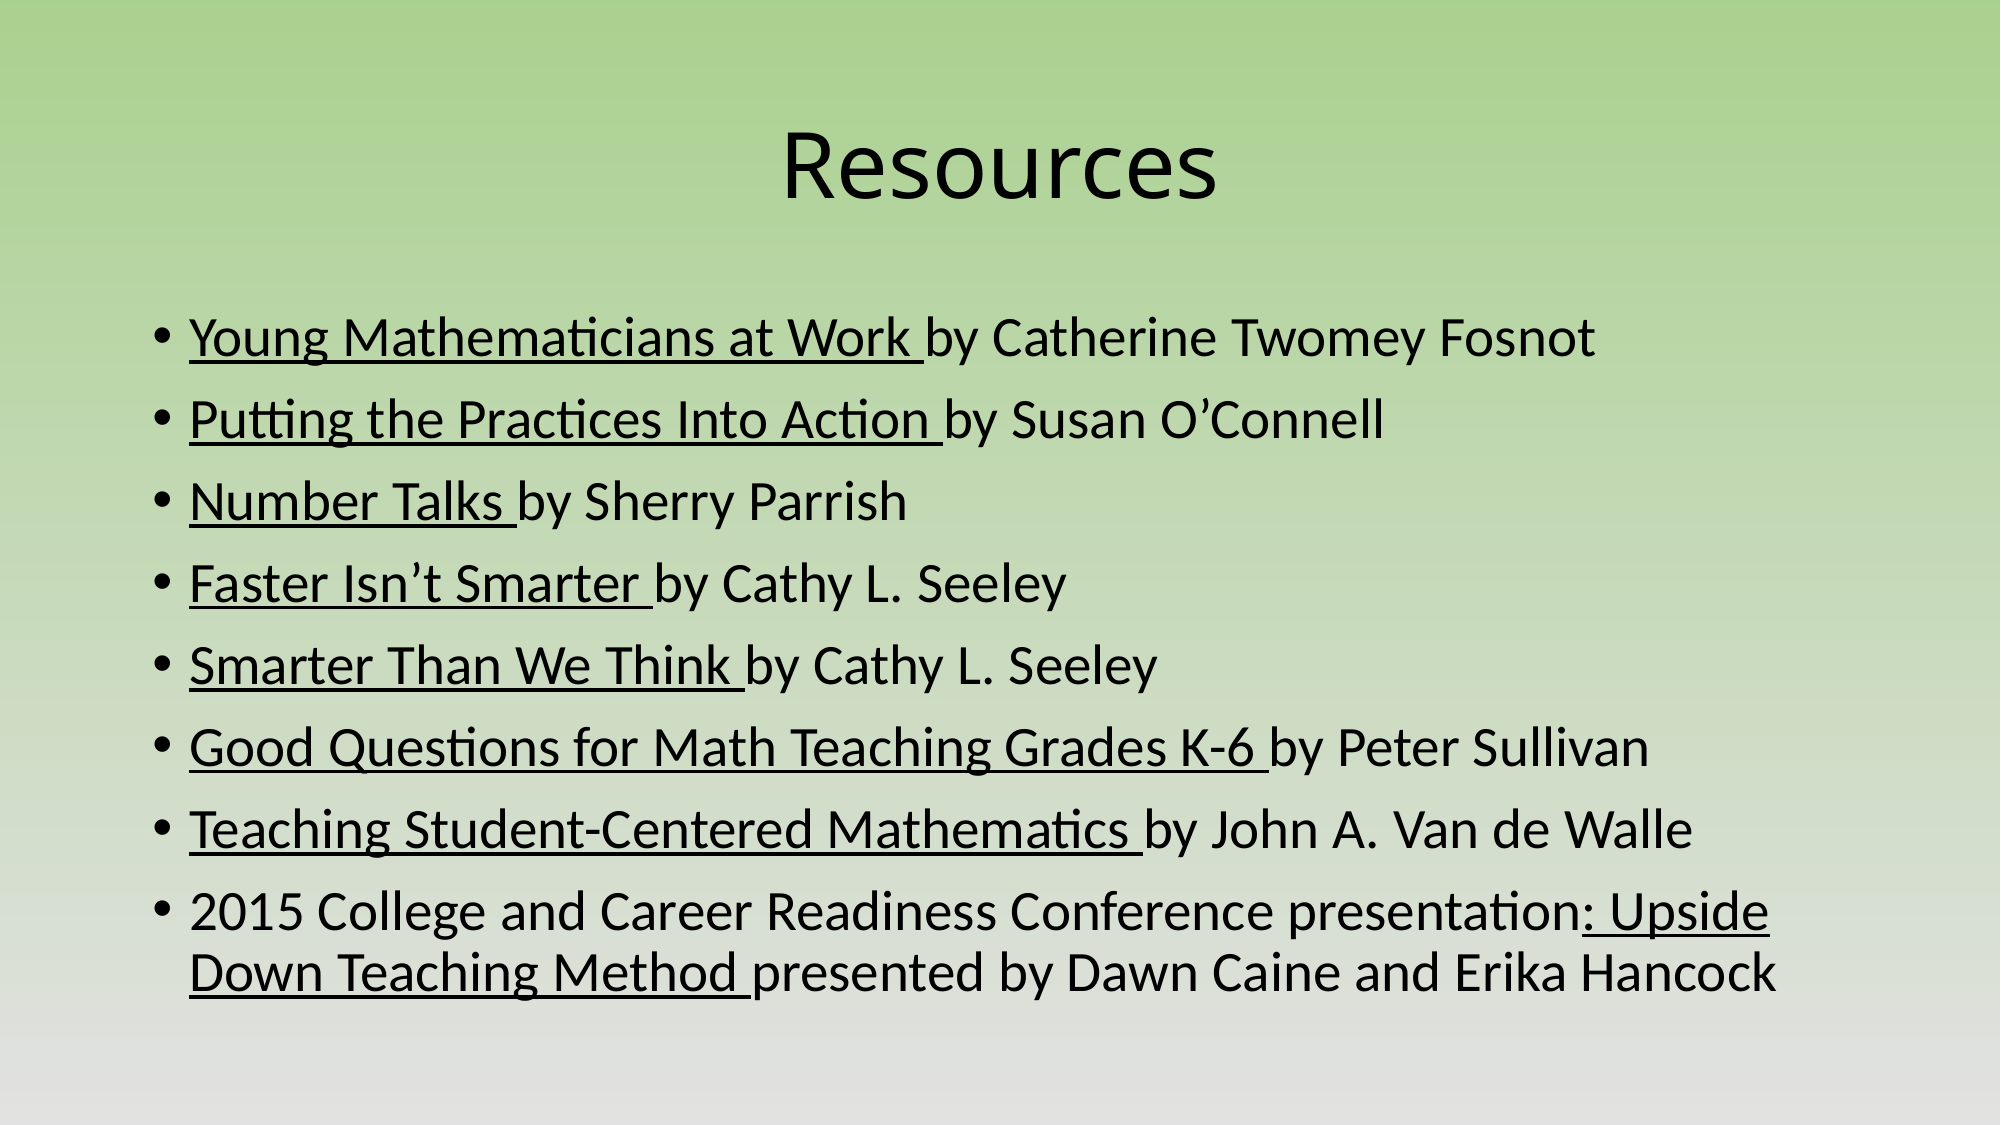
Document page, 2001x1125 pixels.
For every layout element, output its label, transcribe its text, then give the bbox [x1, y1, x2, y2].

title Resources [137, 59, 1863, 278]
list Young Mathematicians at Work by Catherine Twomey Fosnot Putting the Practices Into Action by Susan O’Connell Number Talks by Sherry Parrish Faster Isn’t Smarter by Cathy L. Seeley Smarter Than We Think by Cathy L. Seeley Good Questions for Math Teaching Grades K-6 by Peter Sullivan Teaching Student-Centered Mathematics by John A. Van de Walle 2015 College and Career Readiness Conference presentation: Upside Down Teaching Method presented by Dawn Caine and Erika Hancock [137, 299, 1863, 1014]
